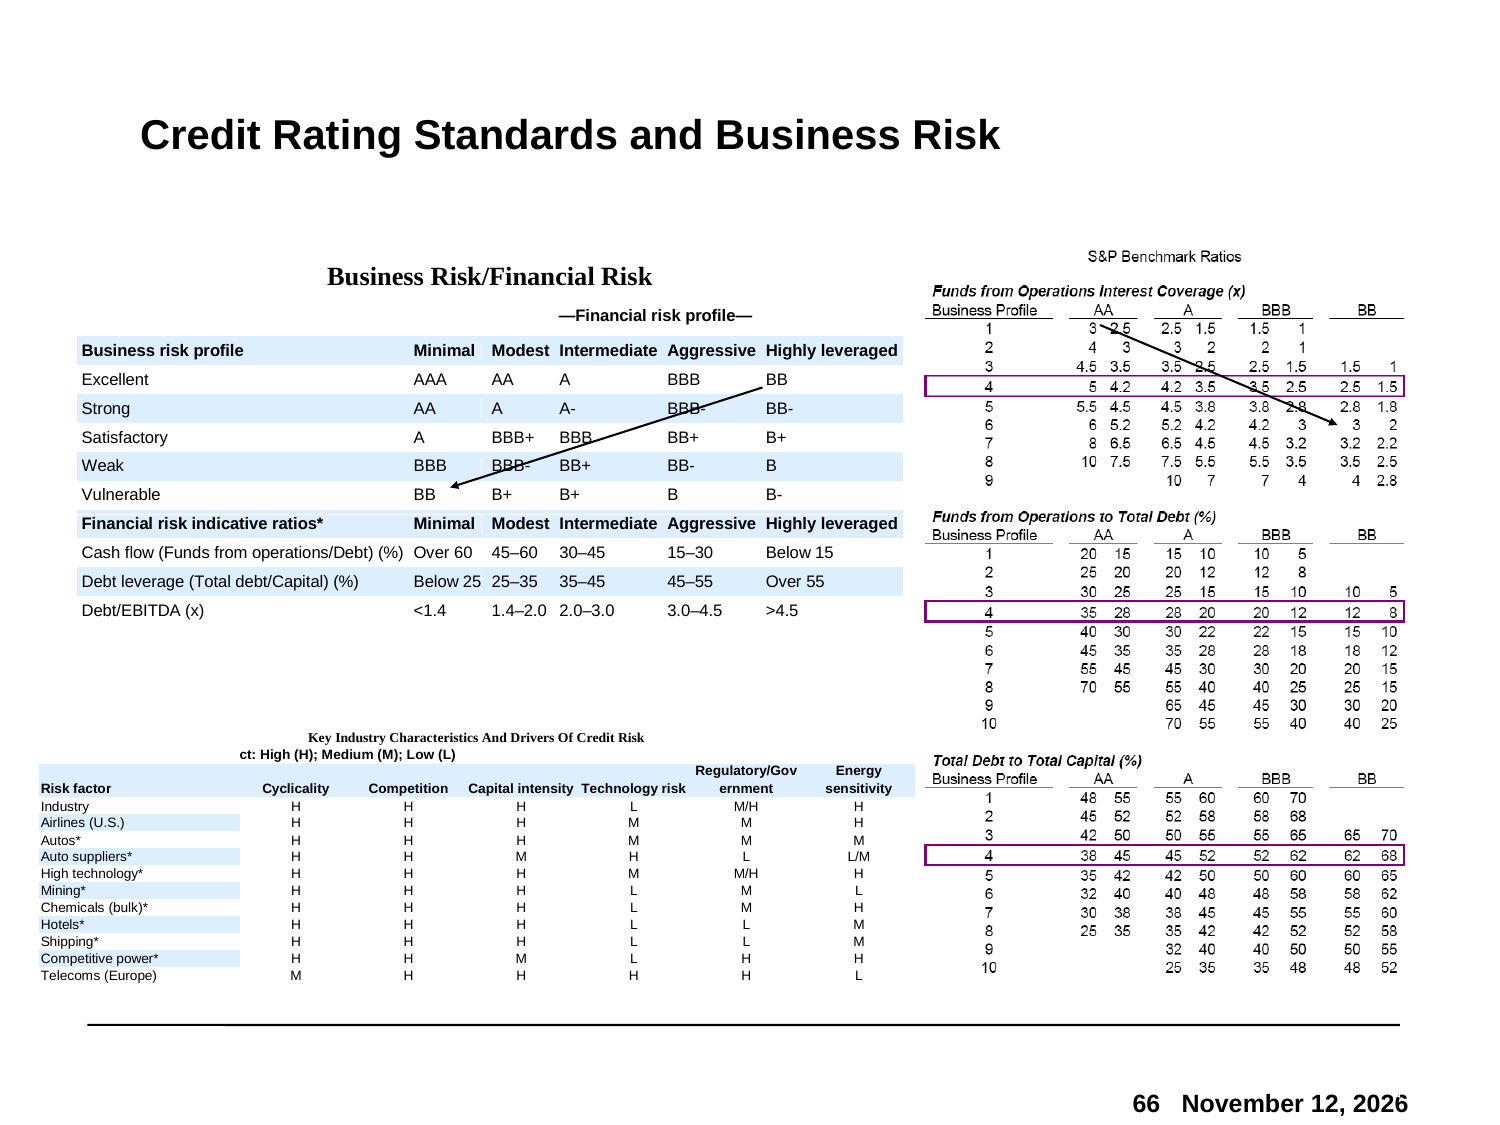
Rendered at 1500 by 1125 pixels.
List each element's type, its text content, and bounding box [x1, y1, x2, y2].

title Credit Rating Standards and Business Risk [124, 99, 1401, 226]
picture [74, 255, 1039, 656]
picture [37, 724, 917, 986]
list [862, 224, 1463, 988]
